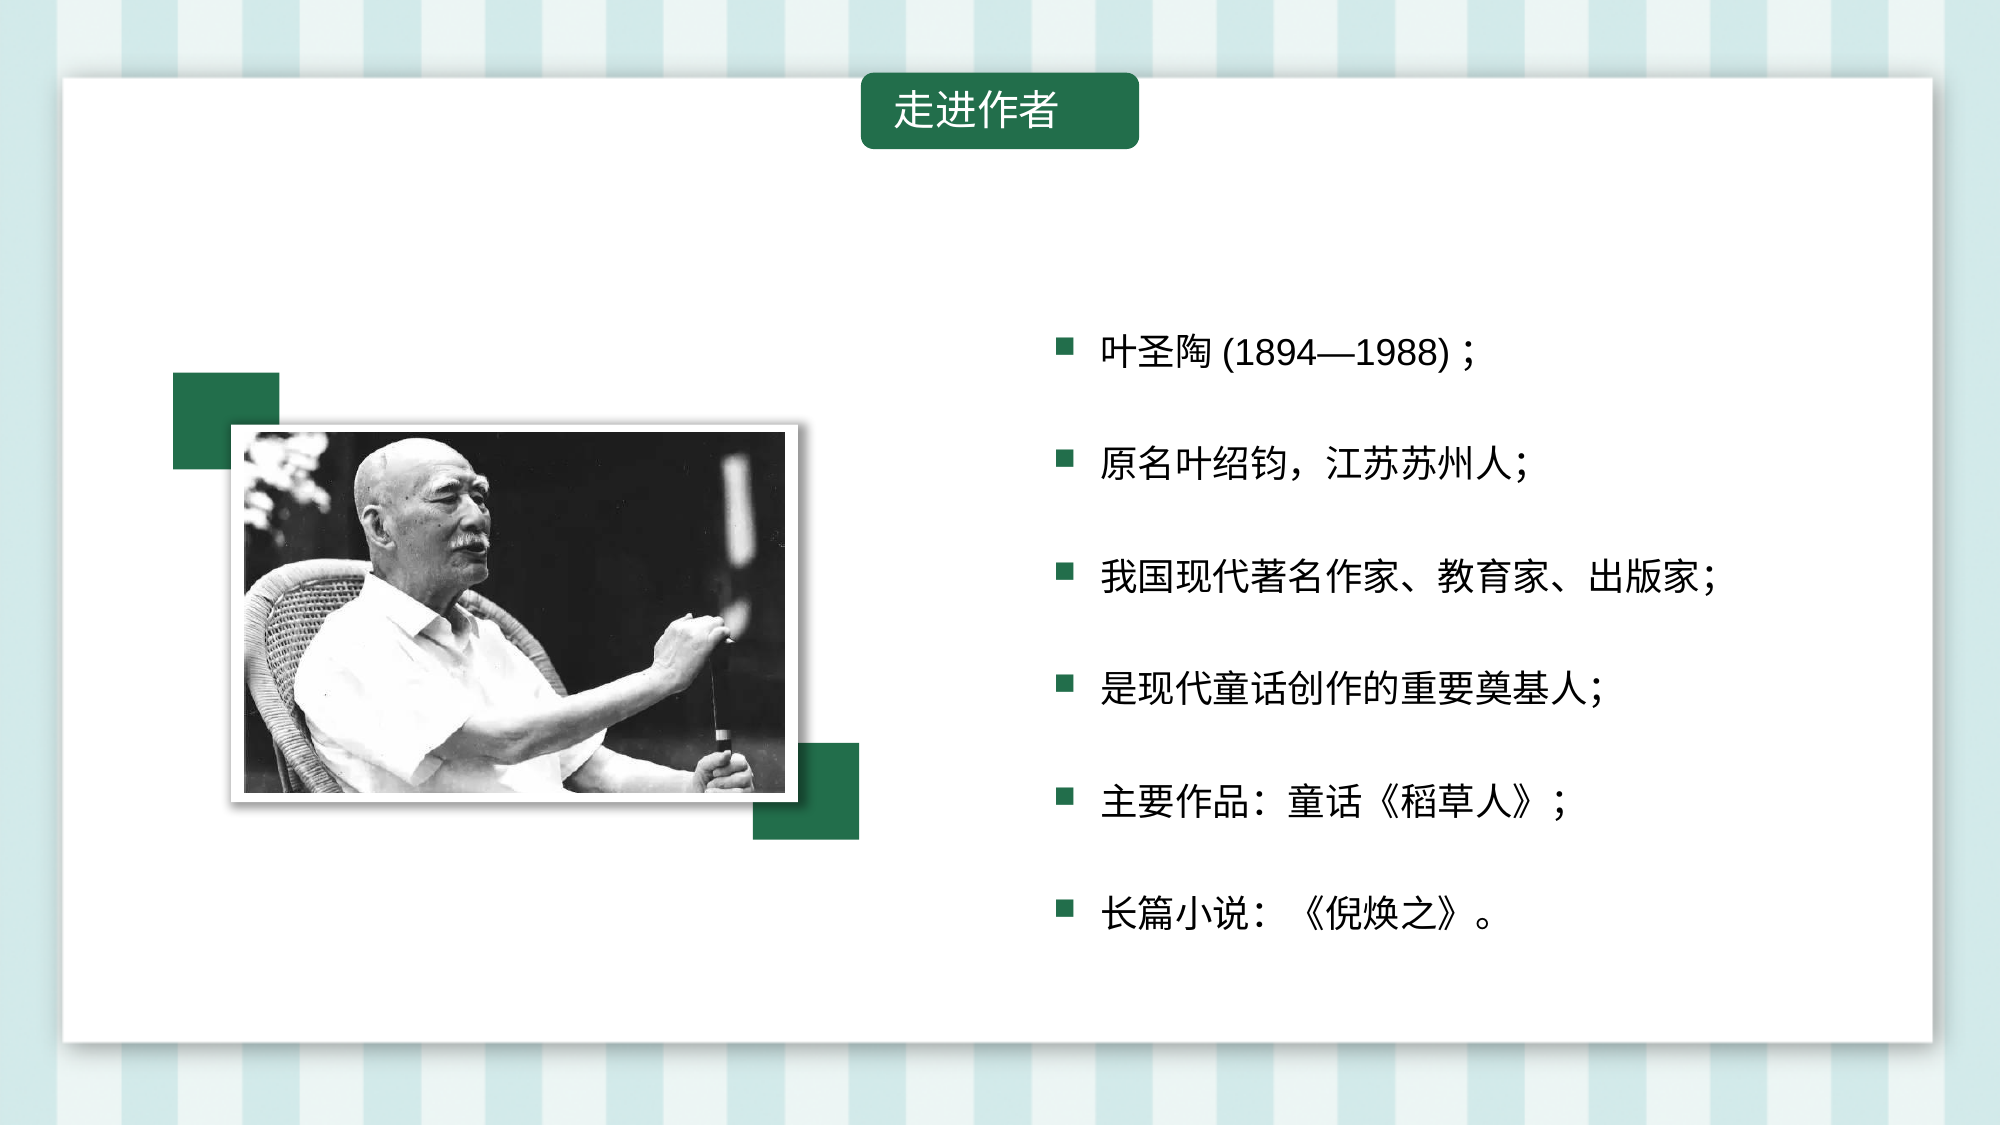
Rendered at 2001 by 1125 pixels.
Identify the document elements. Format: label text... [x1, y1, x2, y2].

text_box [752, 742, 860, 841]
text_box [860, 72, 1140, 149]
text_box 叶圣陶(1894—1988)； 原名叶绍钧，江苏苏州人； 我国现代著名作家、教育家、出版家； 是现代童话创作的重要奠基人； 主要作品：童话《稻草人》； 长篇小说：《倪焕之》。 [1038, 252, 1825, 943]
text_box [230, 424, 798, 803]
text_box [172, 371, 280, 470]
picture [0, 0, 2000, 1125]
